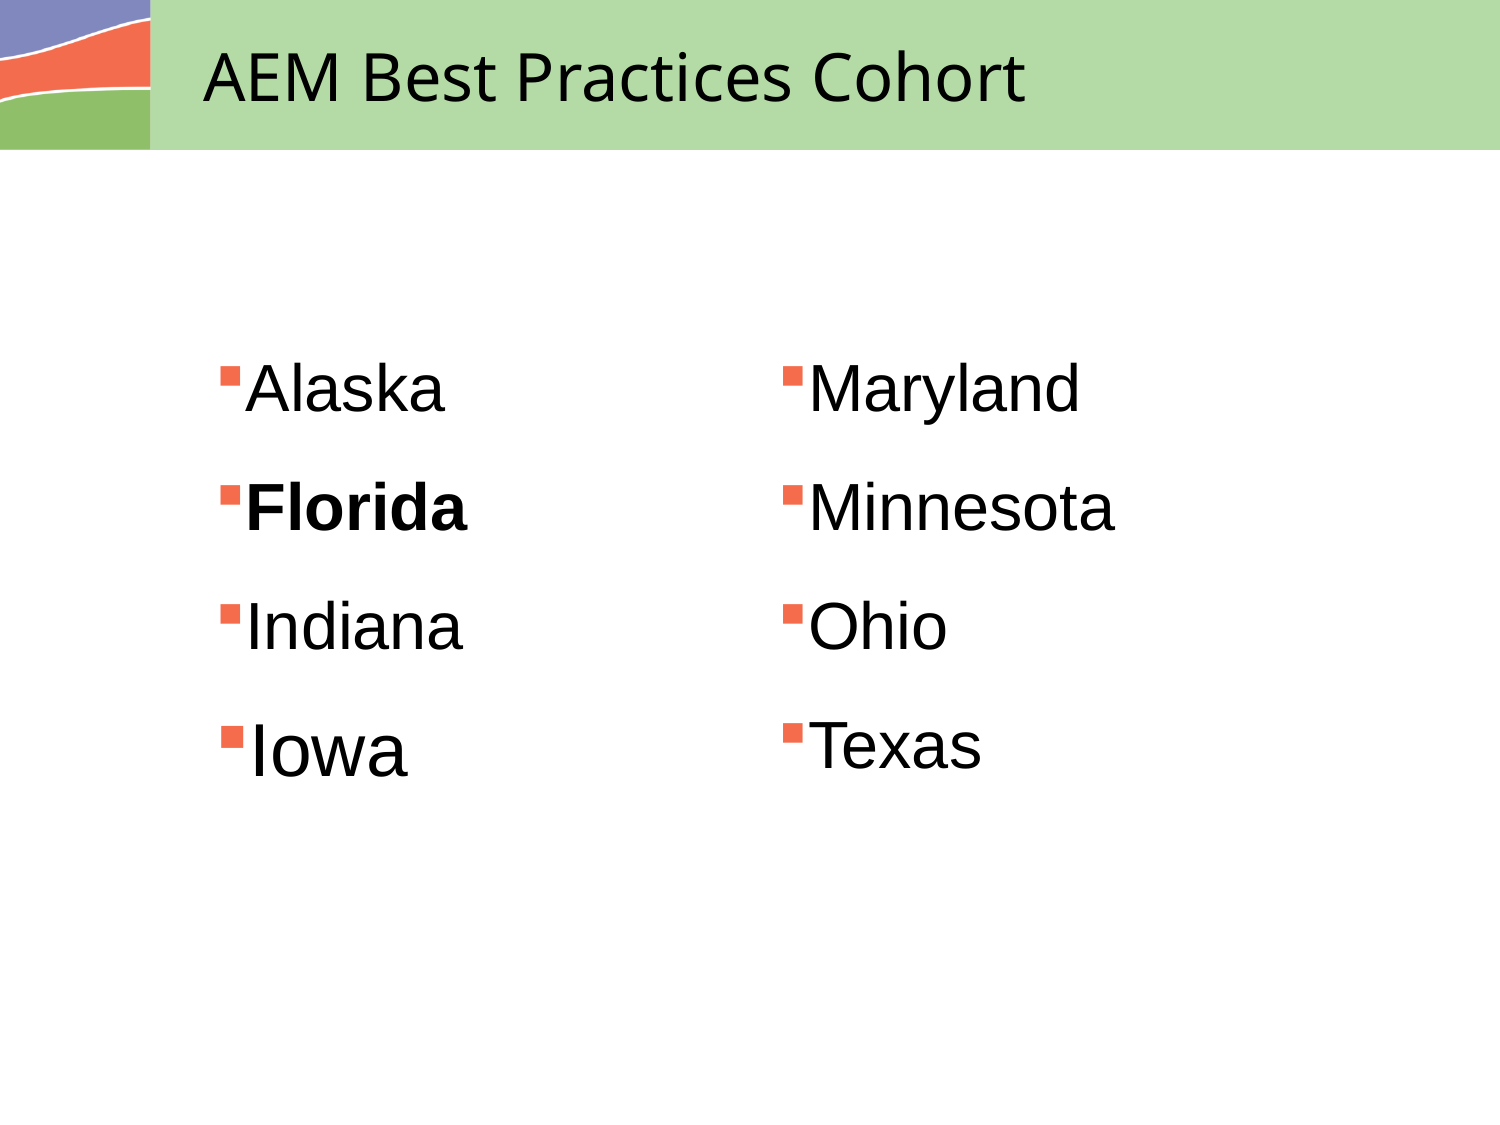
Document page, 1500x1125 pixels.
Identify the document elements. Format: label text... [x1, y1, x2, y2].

picture [0, 0, 150, 150]
list Maryland Minnesota Ohio Texas [762, 337, 1426, 874]
title AEM Best Practices Cohort [150, 0, 1500, 151]
list Alaska Florida Indiana Iowa [199, 337, 676, 901]
